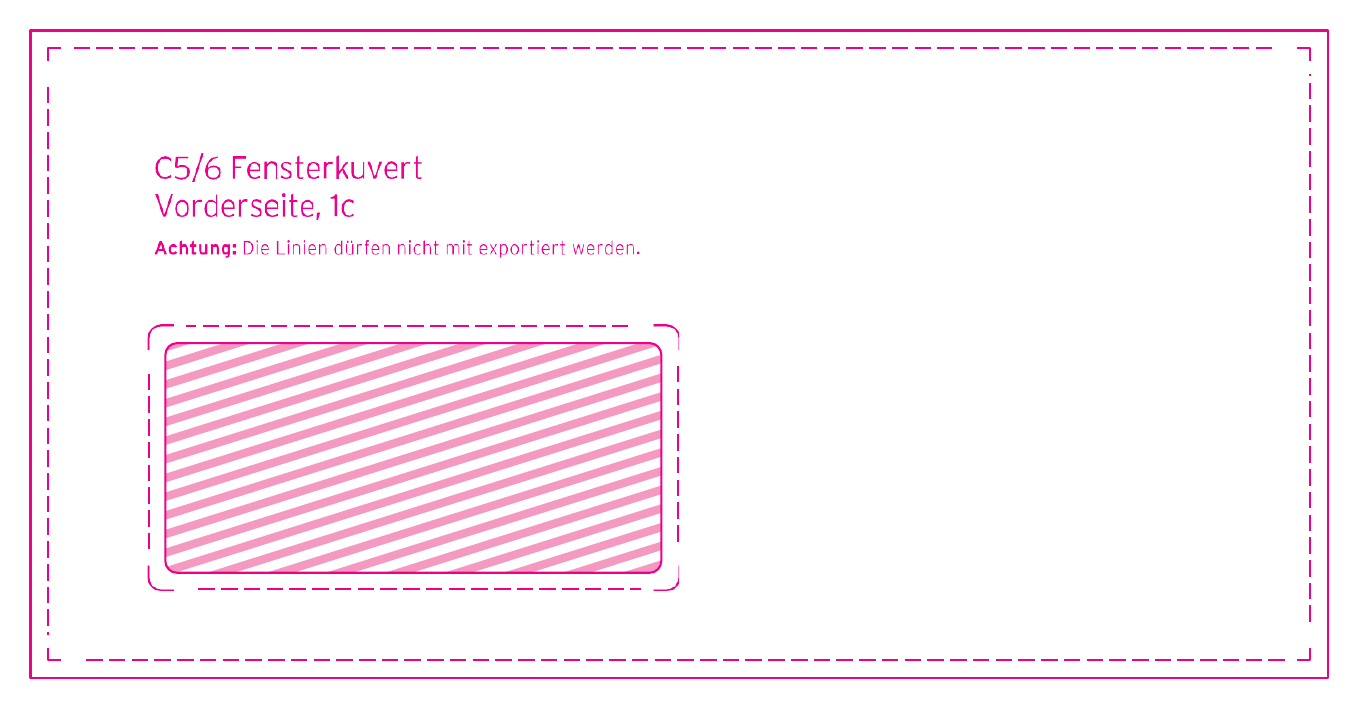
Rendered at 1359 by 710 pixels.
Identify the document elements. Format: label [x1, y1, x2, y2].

picture [147, 324, 175, 351]
picture [282, 193, 314, 217]
picture [174, 153, 221, 182]
picture [367, 161, 398, 179]
picture [264, 161, 278, 179]
picture [147, 564, 175, 591]
picture [652, 564, 680, 591]
picture [221, 199, 235, 217]
picture [341, 199, 354, 217]
picture [232, 156, 261, 179]
picture [155, 156, 172, 179]
picture [351, 162, 365, 179]
picture [652, 324, 680, 351]
picture [192, 193, 218, 217]
picture [154, 240, 634, 258]
picture [336, 155, 349, 179]
picture [401, 155, 422, 179]
picture [280, 155, 320, 179]
picture [155, 194, 189, 217]
picture [238, 199, 262, 217]
picture [264, 199, 279, 217]
